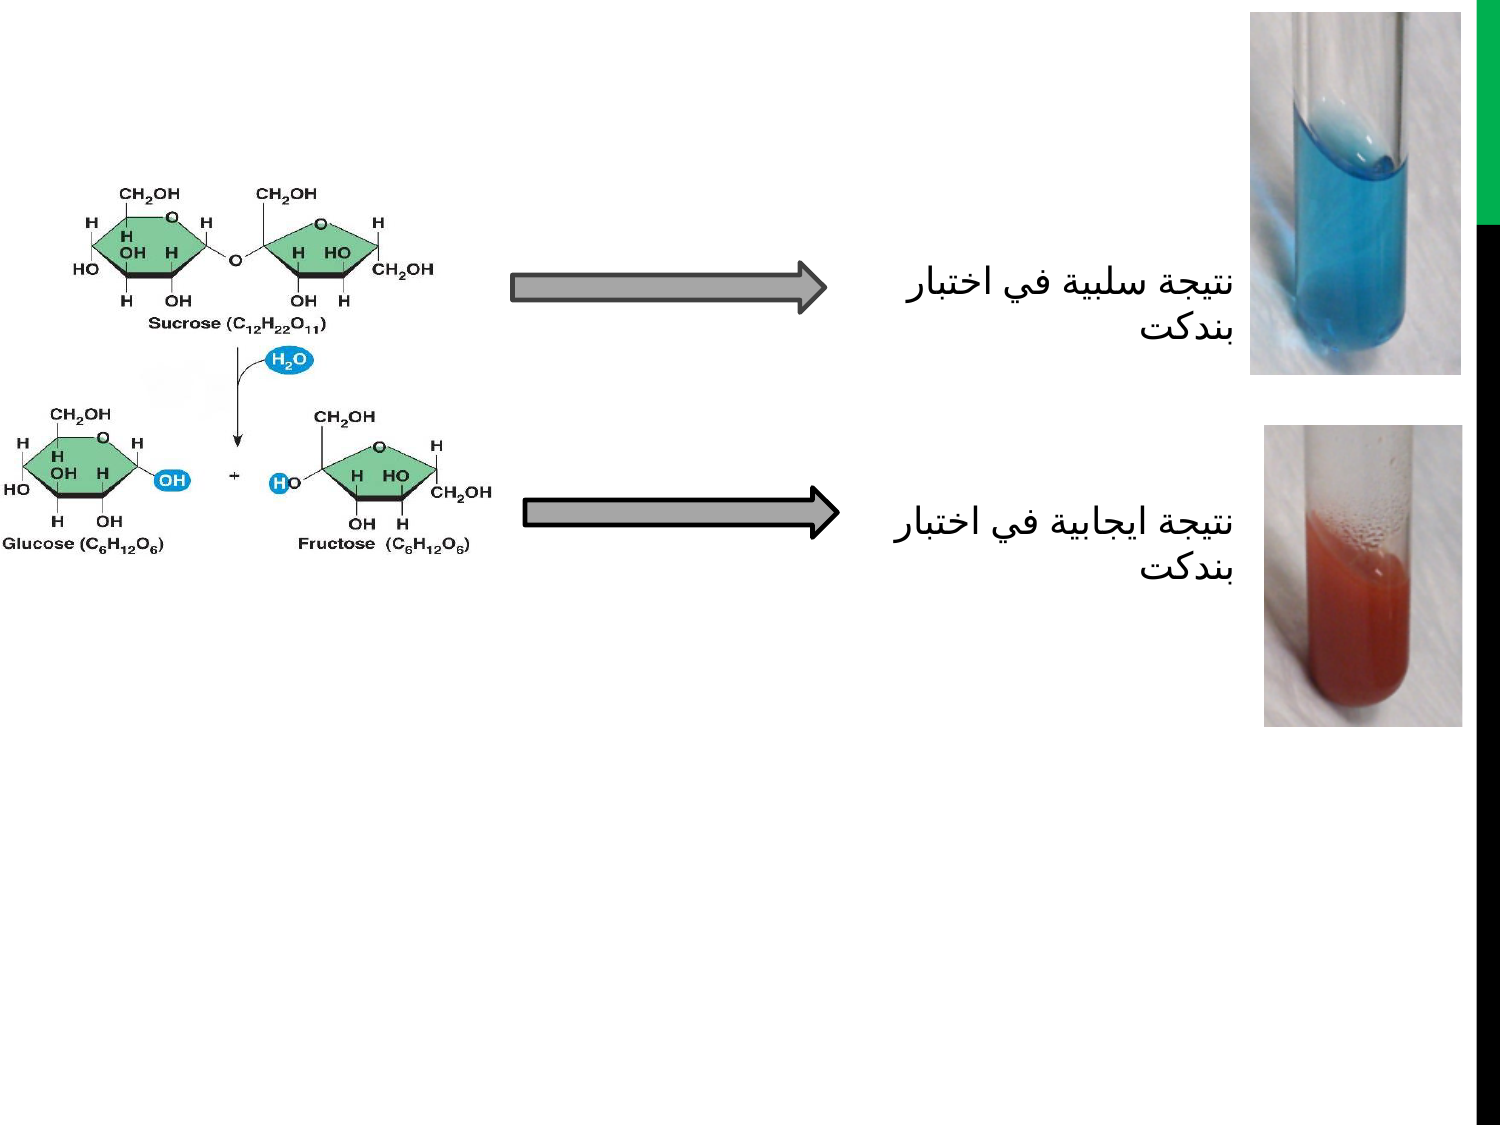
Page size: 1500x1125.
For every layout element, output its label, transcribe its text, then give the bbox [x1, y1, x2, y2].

text_box نتيجة سلبية في اختبار بندكت [862, 249, 1248, 355]
text_box [534, 485, 840, 540]
picture [1263, 424, 1463, 728]
text_box [534, 260, 828, 315]
text_box نتيجة ايجابية في اختبار بندكت [849, 489, 1250, 595]
picture [1249, 11, 1462, 375]
picture [0, 186, 527, 574]
